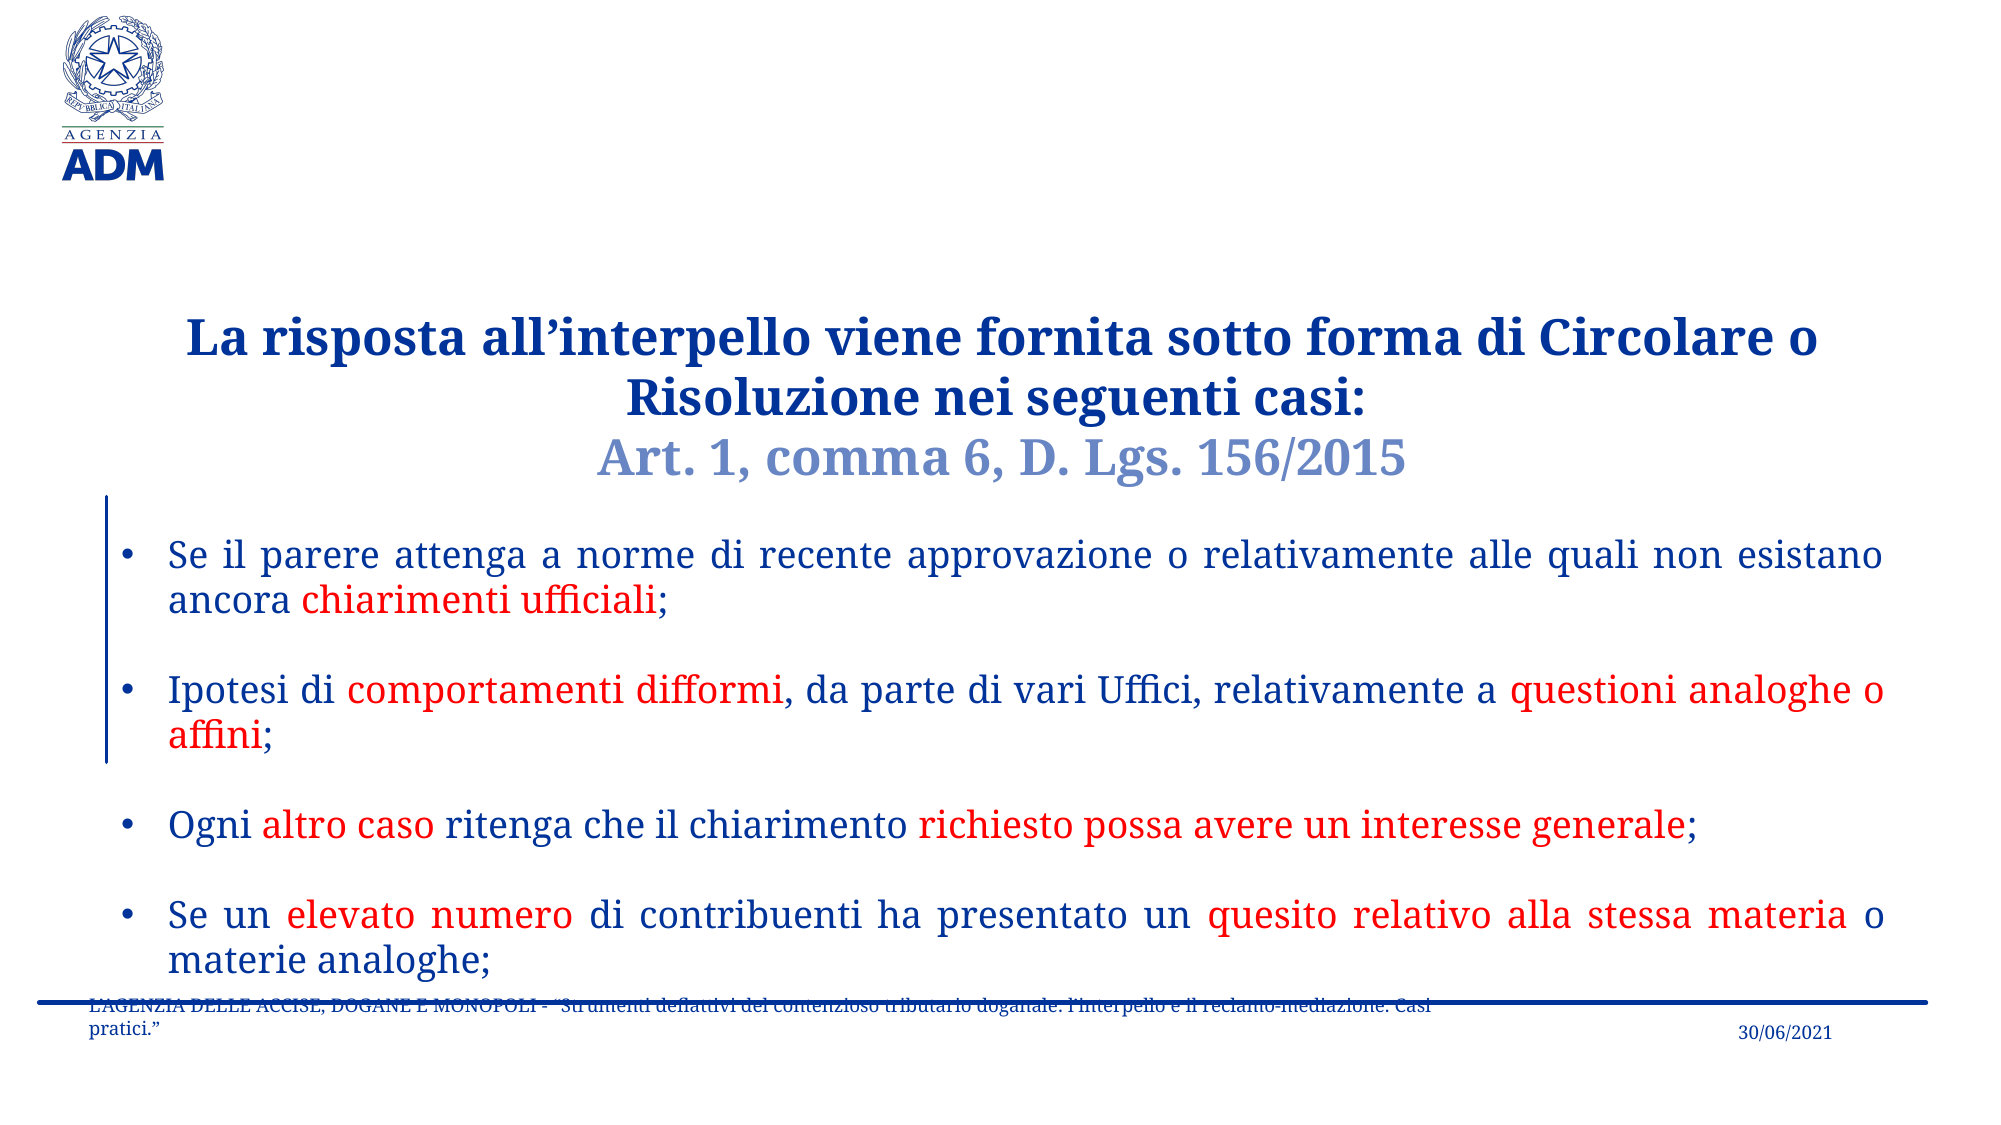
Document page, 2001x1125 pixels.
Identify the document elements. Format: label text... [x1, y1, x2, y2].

picture [44, 0, 183, 201]
footer L’AGENZIA DELLE ACCISE, DOGANE E MONOPOLI - “Strumenti deflattivi del contenzioso tributario doganale: l’interpello e il reclamo-mediazione. Casi pratici.” [74, 986, 1493, 1047]
text_box La risposta all’interpello viene fornita sotto forma di Circolare o Risoluzione nei seguenti casi: Art. 1, comma 6, D. Lgs. 156/2015 Se il parere attenga a norme di recente approvazione o relativamente alle quali non esistano ancora chiarimenti ufficiali; Ipotesi di comportamenti difformi, da parte di vari Uffici, relativamente a questioni analoghe o affini; Ogni altro caso ritenga che il chiarimento richiesto possa avere un interesse generale; Se un elevato numero di contribuenti ha presentato un quesito relativo alla stessa materia o materie analoghe; [106, 298, 1900, 1034]
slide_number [1627, 1034, 1849, 1051]
